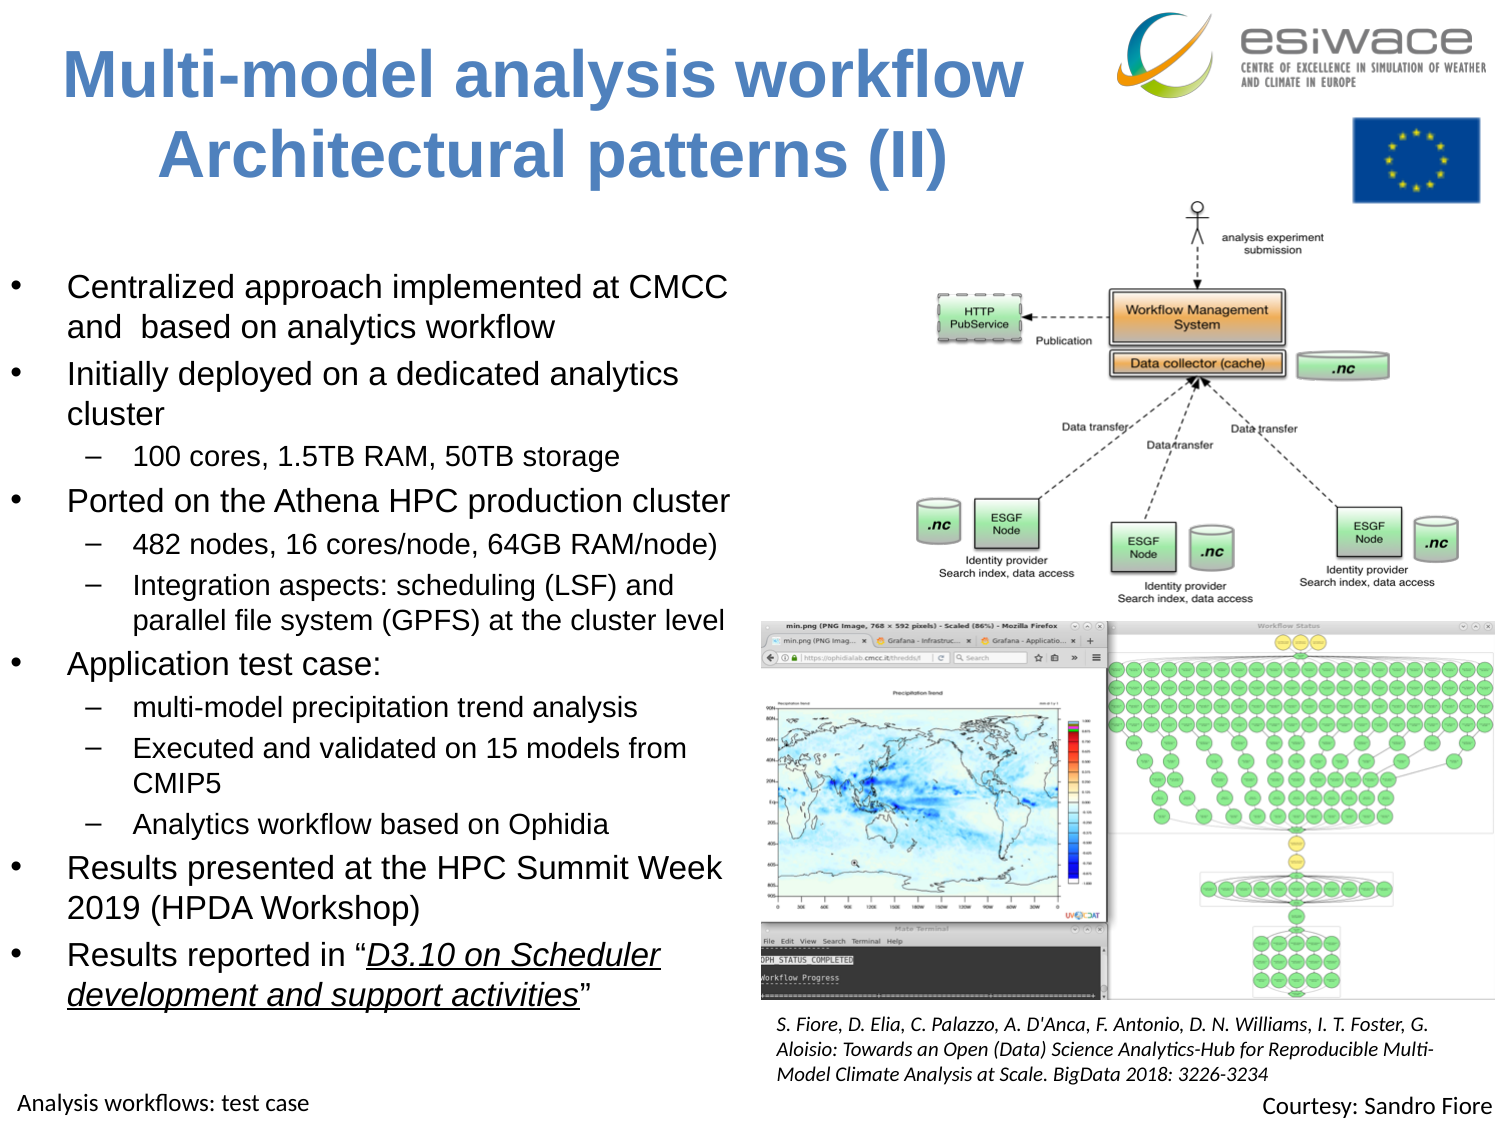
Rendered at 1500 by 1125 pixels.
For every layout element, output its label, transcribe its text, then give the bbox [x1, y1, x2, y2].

picture [915, 116, 1483, 610]
picture [761, 621, 1495, 1000]
picture [1111, 11, 1486, 101]
text_box Analysis workflows: test case [2, 1079, 326, 1125]
list Centralized approach implemented at CMCC and based on analytics workflow Initially deployed on a dedicated analytics cluster 100 cores, 1.5TB RAM, 50TB storage Ported on the Athena HPC production cluster 482 nodes, 16 cores/node, 64GB RAM/node) Integration aspects: scheduling (LSF) and parallel file system (GPFS) at the cluster level Application test case: multi-model precipitation trend analysis Executed and validated on 15 models from CMIP5 Analytics workflow based on Ophidia Results presented at the HPC Summit Week 2019 (HPDA Workshop) Results reported in “D3.10 on Scheduler development and support activities” [0, 231, 751, 1047]
text_box Courtesy: Sandro Fiore [1247, 1082, 1500, 1125]
text_box S. Fiore, D. Elia, C. Palazzo, A. D'Anca, F. Antonio, D. N. Williams, I. T. Foster, G. Aloisio: Towards an Open (Data) Science Analytics-Hub for Reproducible Multi-Model Climate Analysis at Scale. BigData 2018: 3226-3234 [761, 1007, 1495, 1093]
title Multi-model analysis workflow Architectural patterns (II) [14, 14, 1093, 208]
